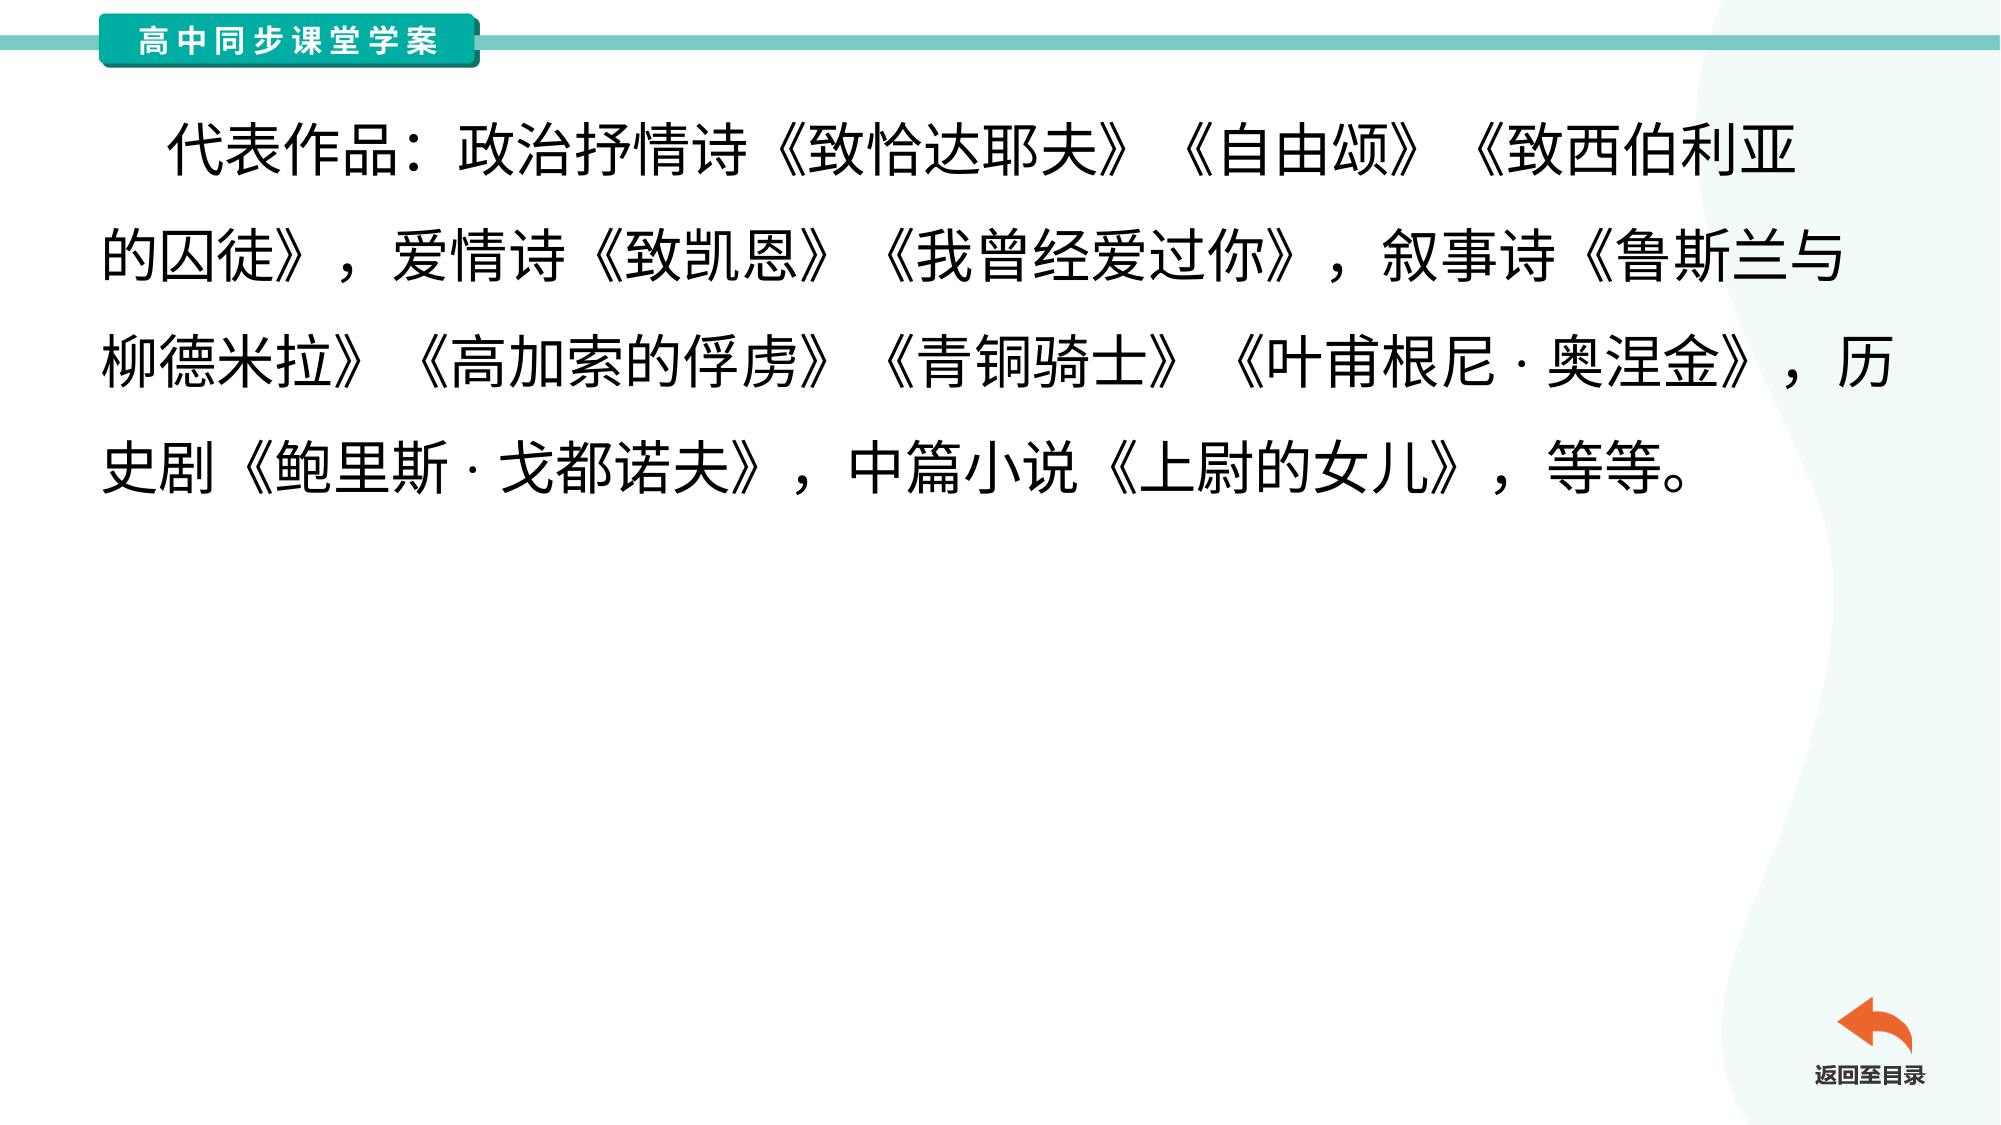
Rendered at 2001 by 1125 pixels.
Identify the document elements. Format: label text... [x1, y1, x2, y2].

text_box 代表作品：政治抒情诗《致恰达耶夫》《自由颂》《致西伯利亚 的囚徒》，爱情诗《致凯恩》《我曾经爱过你》，叙事诗《鲁斯兰与 柳德米拉》《高加索的俘虏》《青铜骑士》《叶甫根尼·奥涅金》，历 史剧《鲍里斯·戈都诺夫》，中篇小说《上尉的女儿》，等等。 [100, 76, 1899, 502]
picture [0, 0, 2000, 1125]
